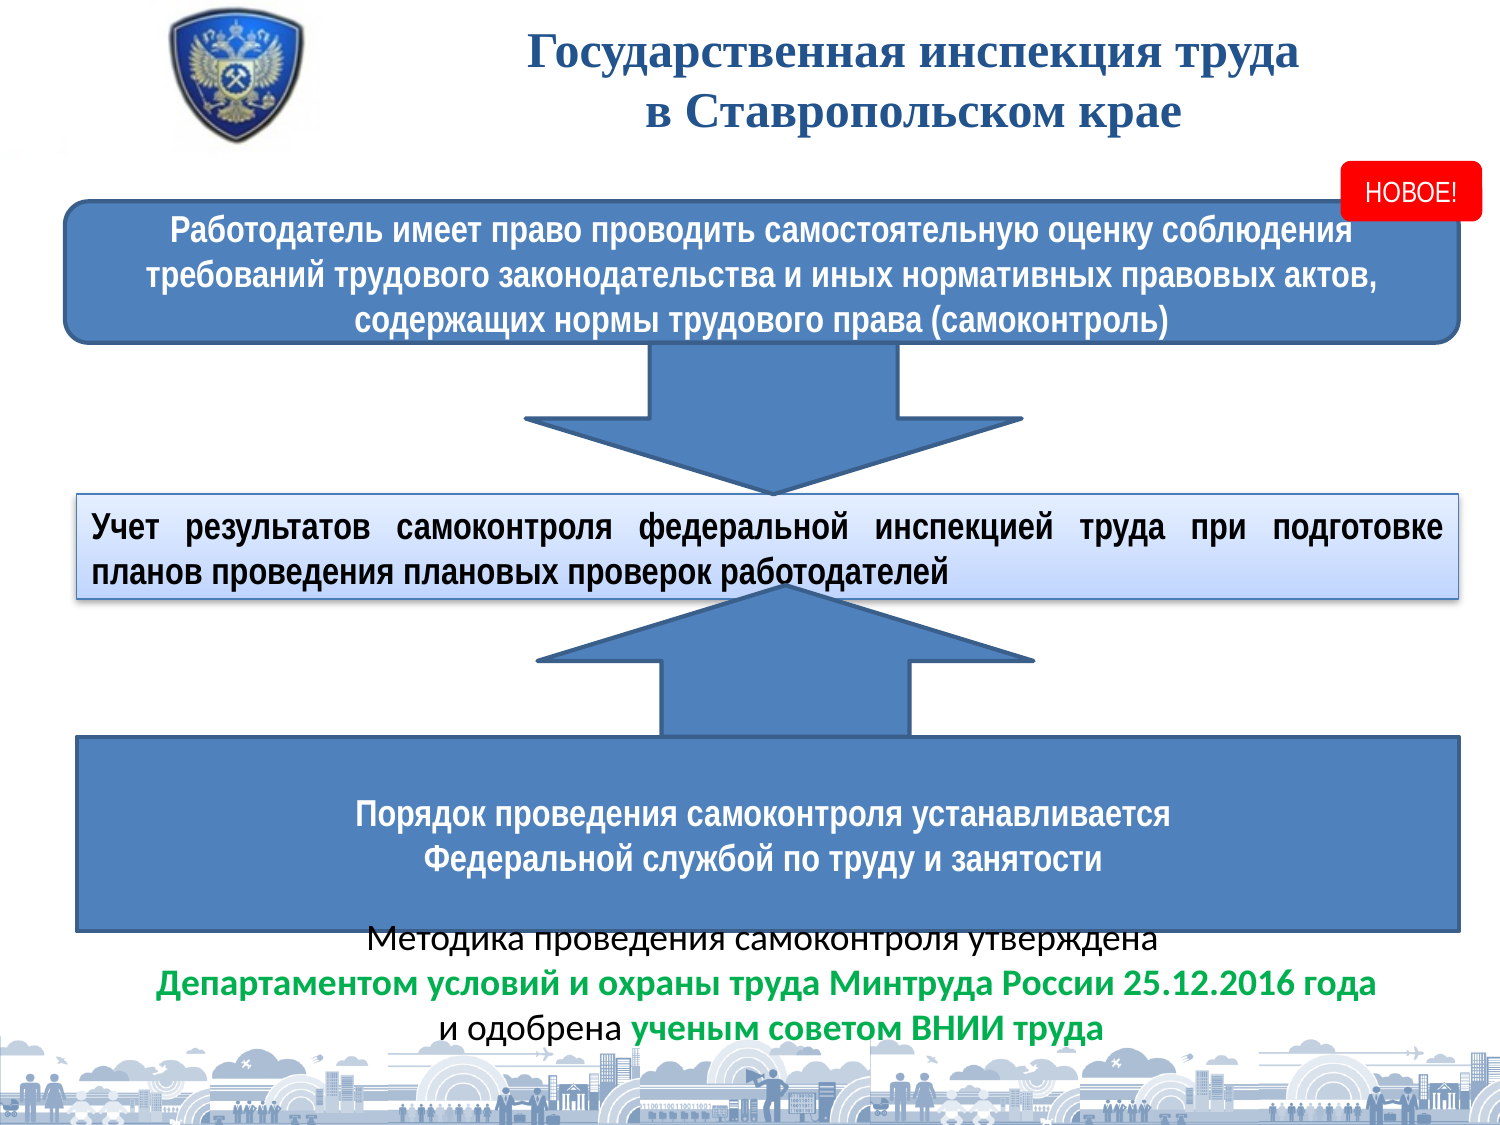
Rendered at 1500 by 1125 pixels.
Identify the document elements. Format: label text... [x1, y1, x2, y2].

text_box Методика проведения самоконтроля утверждена Департаментом условий и охраны труда Минтруда России 25.12.2016 года и одобрена ученым советом ВНИИ труда [75, 915, 1459, 1034]
picture [0, 0, 473, 162]
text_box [0, 1035, 1500, 1125]
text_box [64, 160, 1483, 906]
text_box Государственная инспекция труда в Ставропольском крае [477, 10, 1500, 145]
